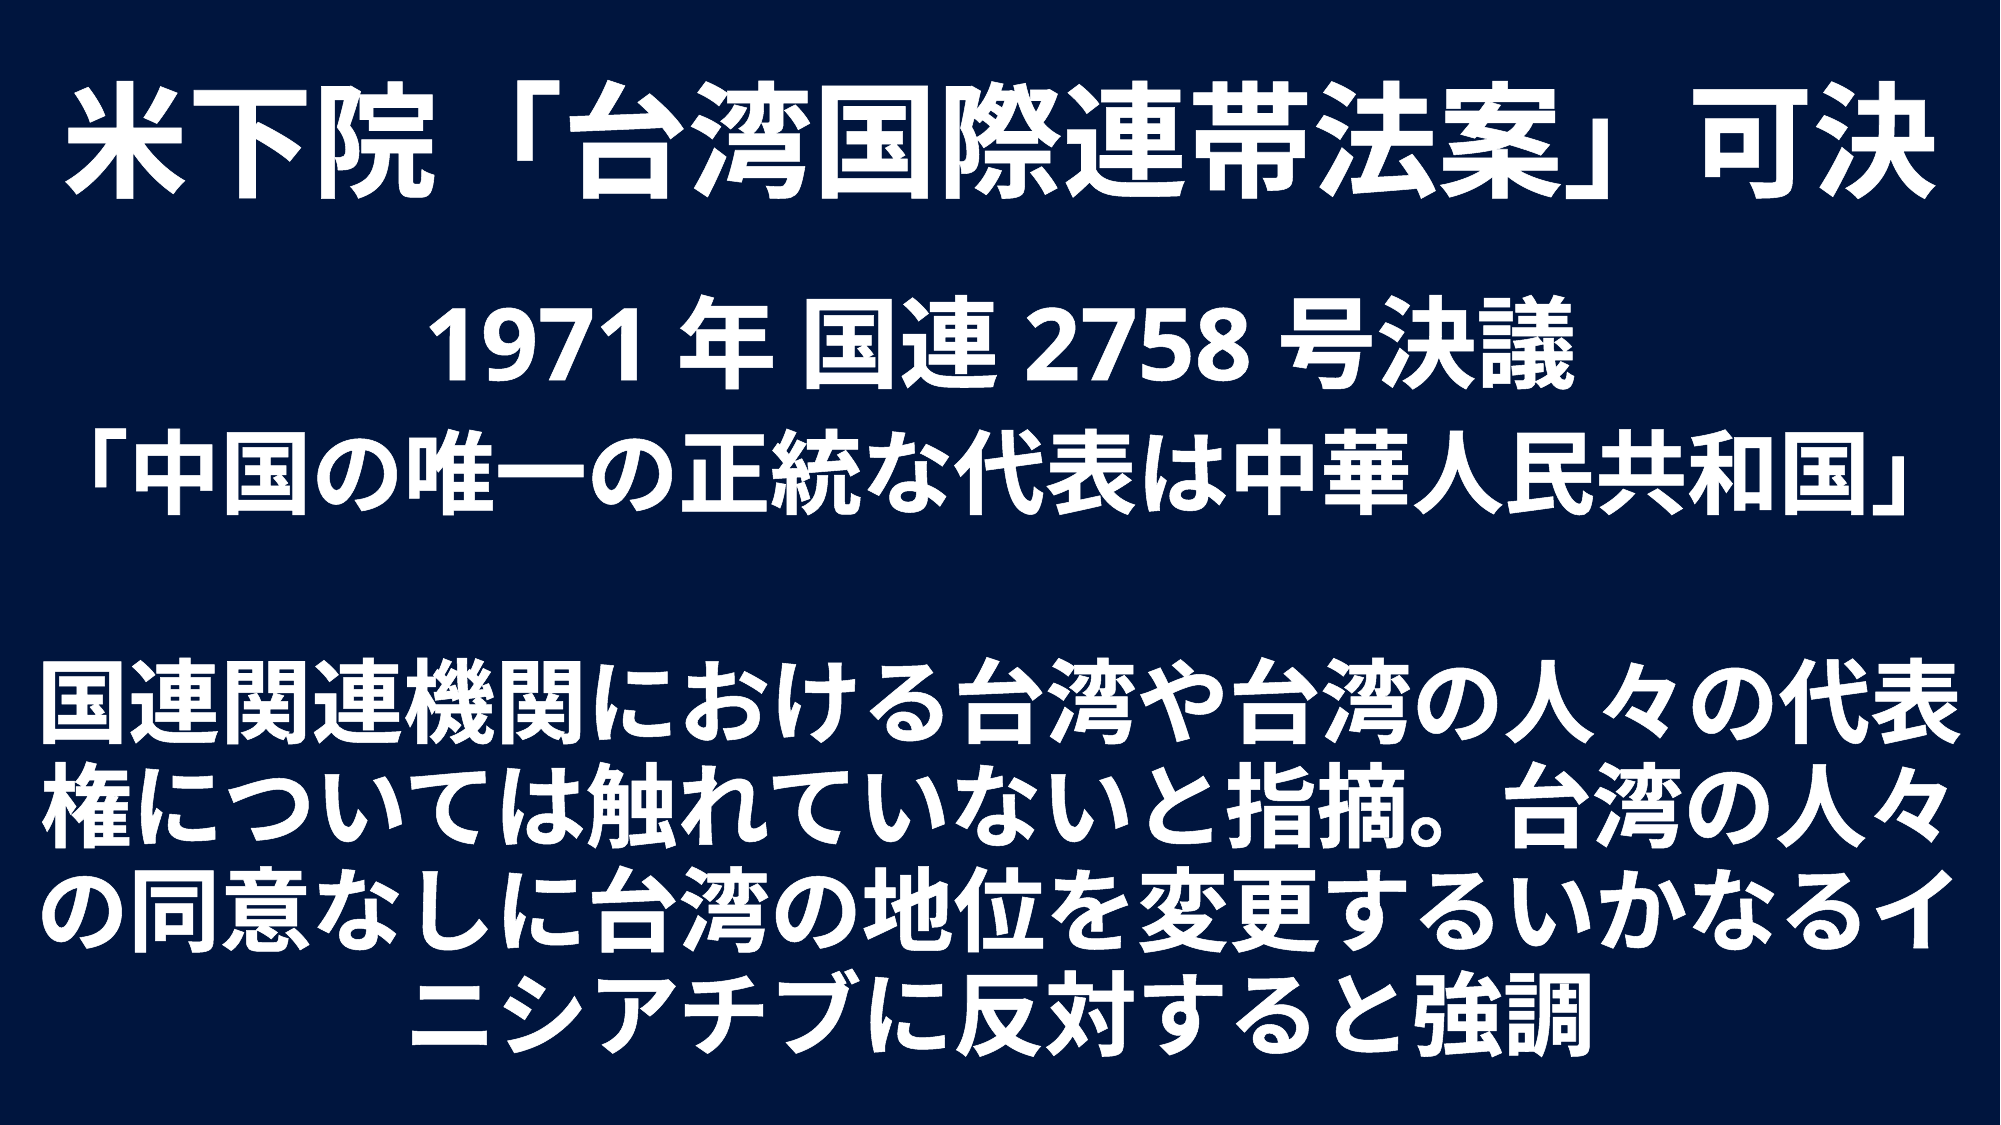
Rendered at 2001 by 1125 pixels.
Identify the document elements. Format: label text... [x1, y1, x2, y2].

text_box 米下院「台湾国際連帯法案」可決 1971年 国連2758号決議 「中国の唯一の正統な代表は中華人民共和国」 国連関連機関における台湾や台湾の人々の代表権については触れていないと指摘。台湾の人々の同意なしに台湾の地位を変更するいかなるイニシアチブに反対すると強調 [0, 38, 2000, 1074]
